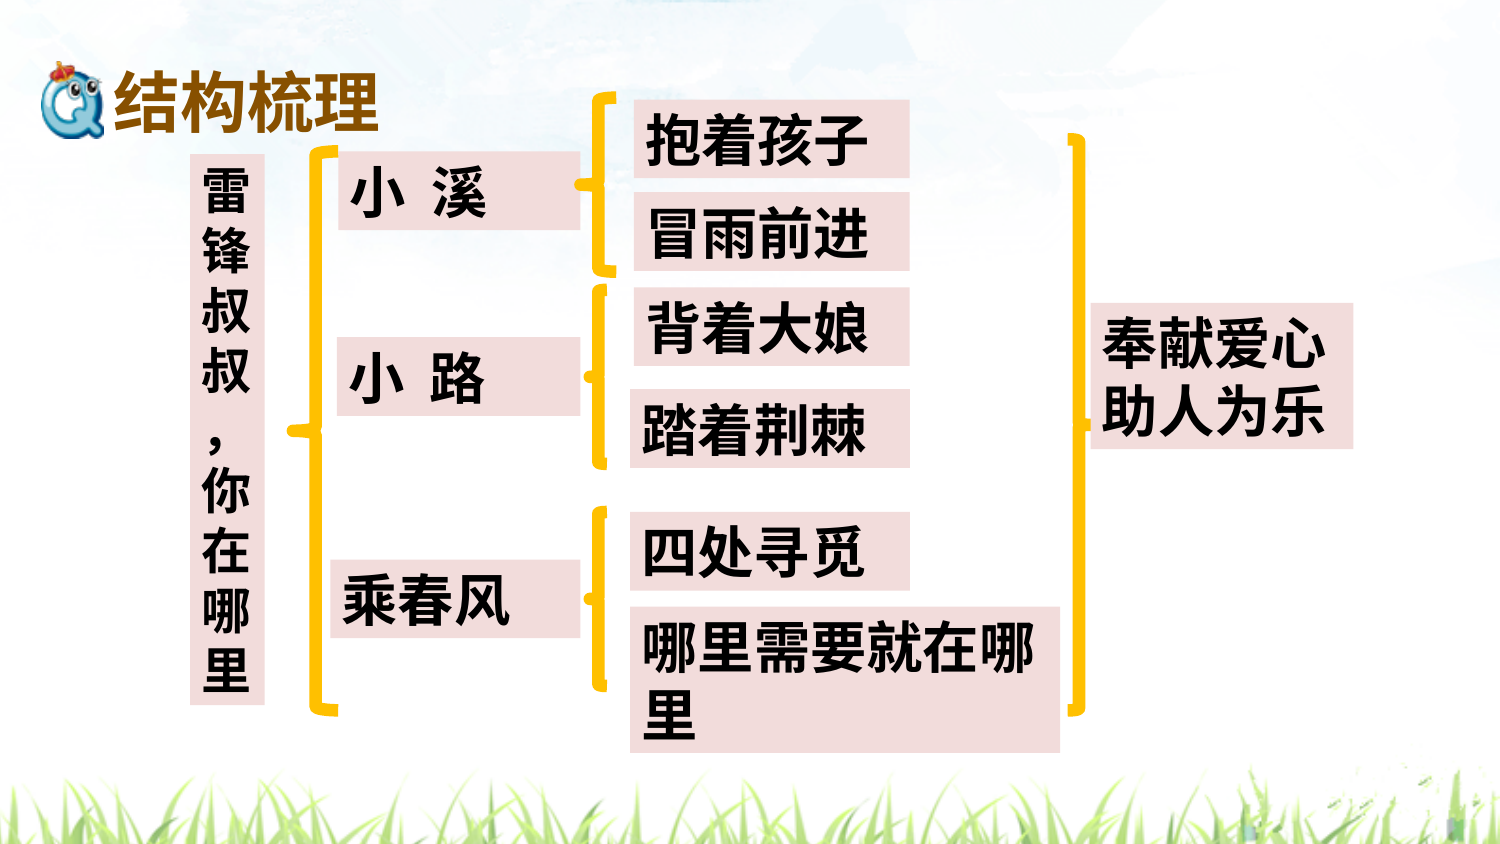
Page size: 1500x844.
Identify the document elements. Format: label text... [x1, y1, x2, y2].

text_box 小 路 [336, 337, 581, 416]
text_box 哪里需要就在哪里 [630, 606, 1061, 753]
text_box [579, 96, 617, 273]
text_box [589, 511, 607, 687]
text_box 奉献爱心 助人为乐 [1090, 302, 1354, 450]
text_box 背着大娘 [633, 287, 910, 366]
text_box 乘春风 [330, 559, 581, 639]
text_box [292, 150, 339, 712]
text_box 抱着孩子 [633, 99, 910, 179]
picture [0, 0, 1500, 844]
text_box 小 溪 [339, 151, 581, 231]
text_box 四处寻觅 [630, 511, 910, 591]
text_box 雷锋叔叔，你在哪里 [190, 154, 265, 706]
text_box [1067, 138, 1090, 712]
text_box 冒雨前进 [633, 192, 910, 271]
text_box 结构梳理 [102, 55, 467, 147]
text_box 踏着荆棘 [630, 389, 910, 468]
text_box [589, 289, 607, 465]
